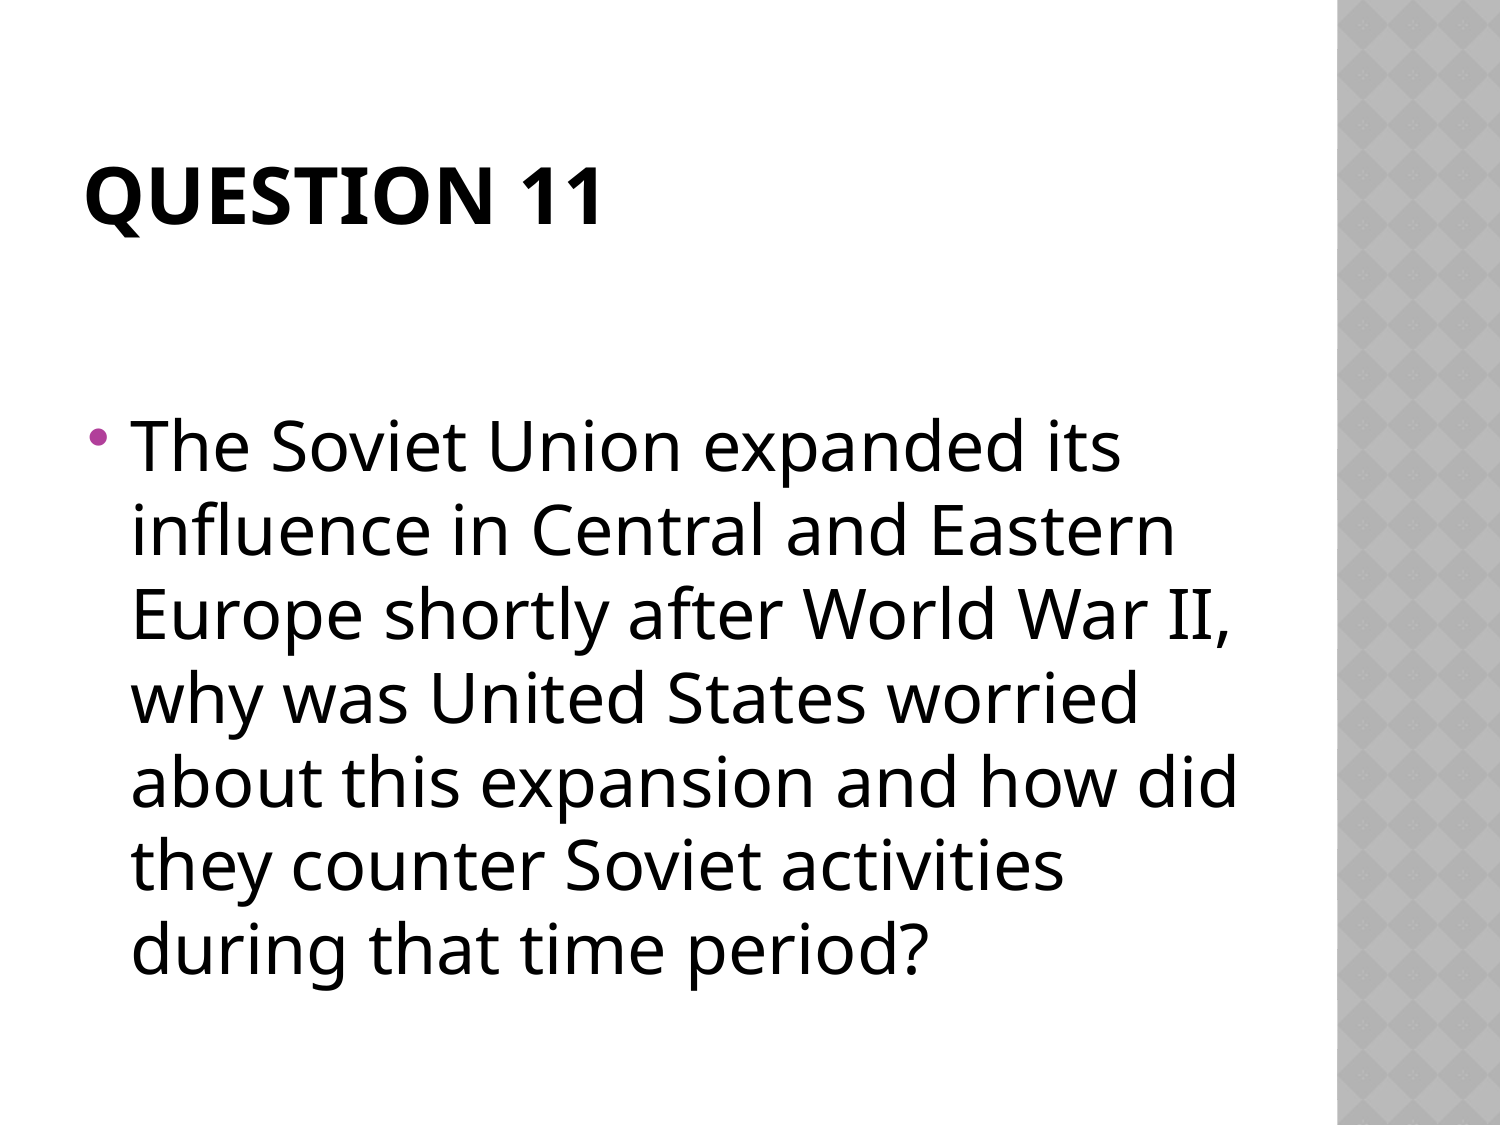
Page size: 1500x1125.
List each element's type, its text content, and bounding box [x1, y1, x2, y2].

list The Soviet Union expanded its influence in Central and Eastern Europe shortly after World War II, why was United States worried about this expansion and how did they counter Soviet activities during that time period? [75, 264, 1263, 1059]
title Question 11 [75, 52, 1263, 240]
